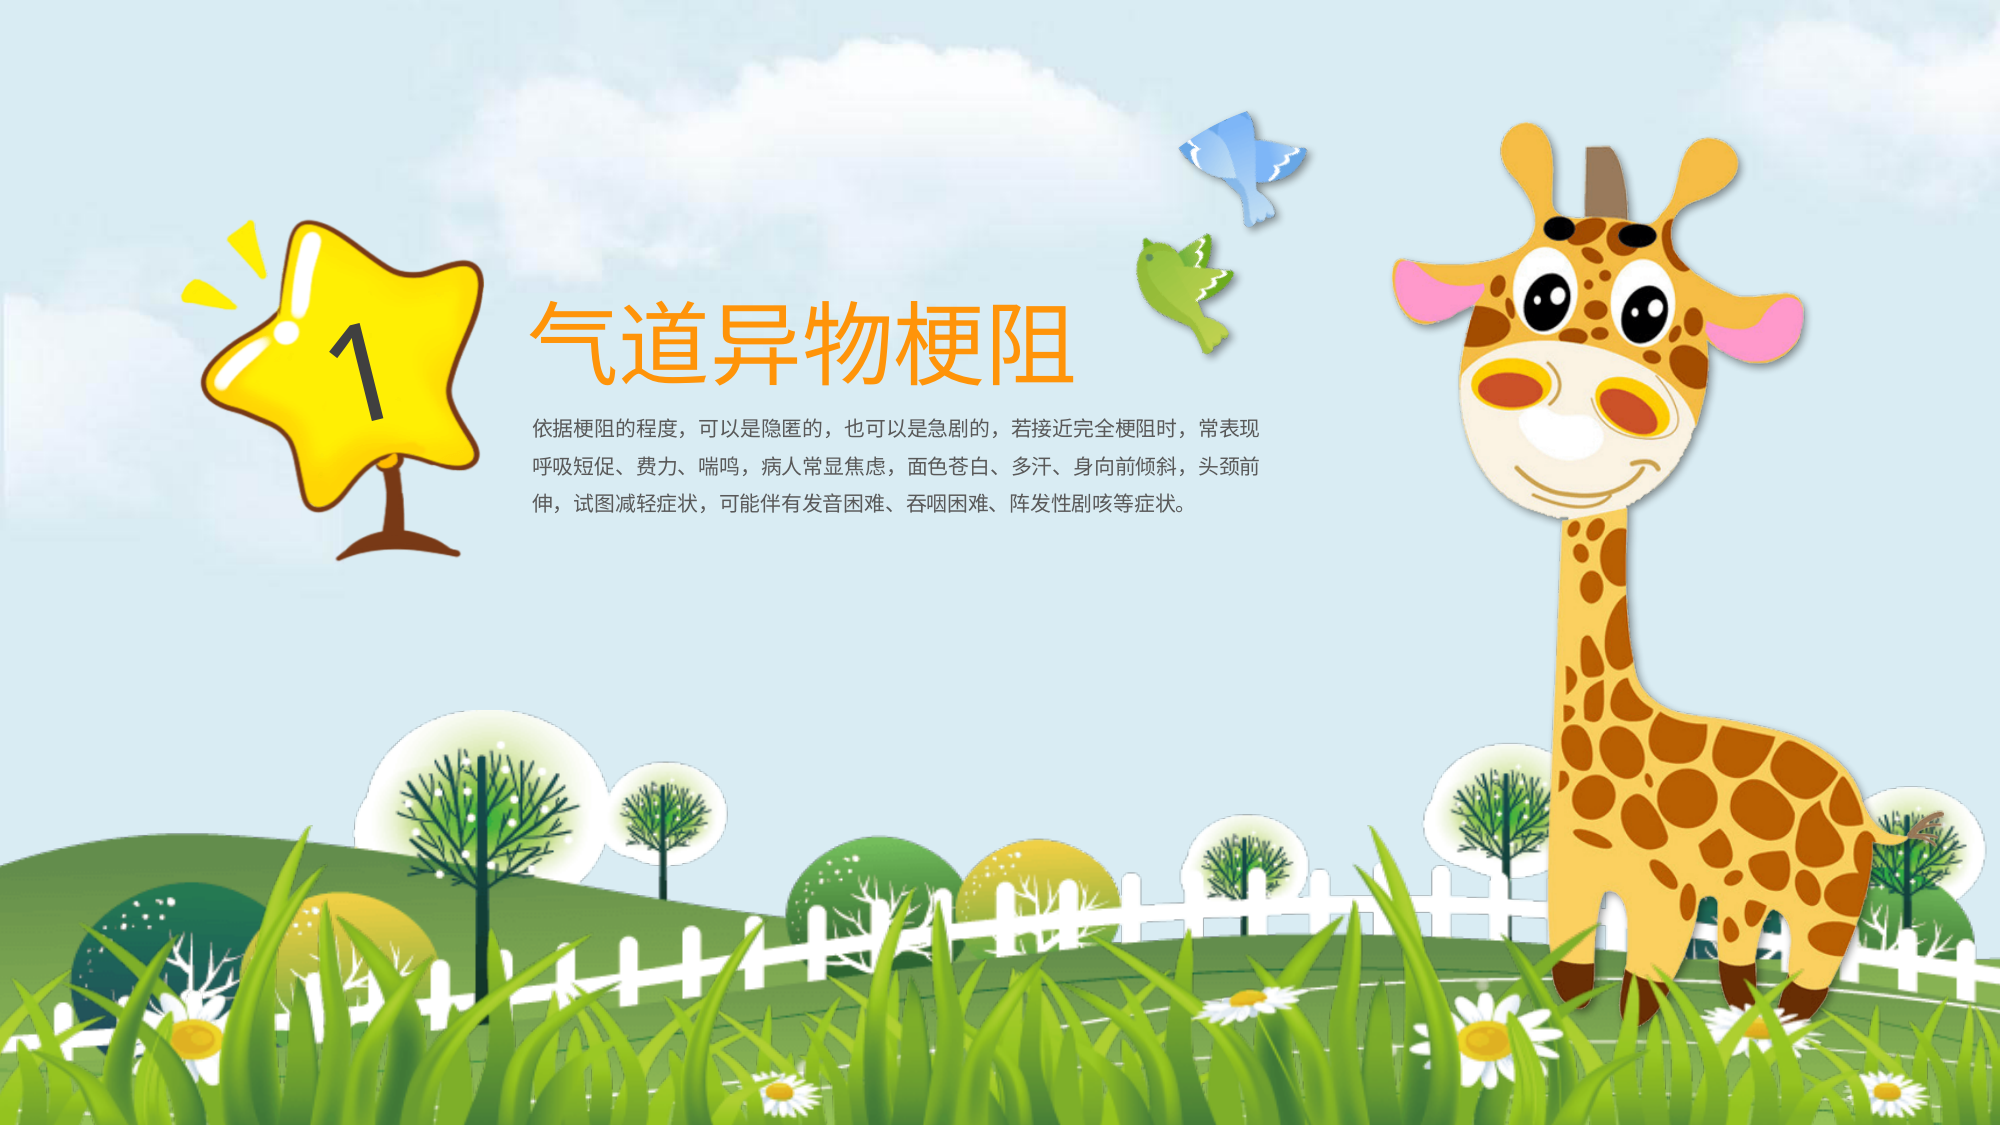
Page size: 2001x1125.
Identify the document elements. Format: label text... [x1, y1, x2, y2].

picture [0, 0, 2000, 1125]
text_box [168, 194, 520, 563]
text_box 气道异物梗阻 [520, 279, 1113, 395]
text_box 依据梗阻的程度，可以是隐匿的，也可以是急剧的，若接近完全梗阻时，常表现呼吸短促、费力、喘鸣，病人常显焦虑，面色苍白、多汗、身向前倾斜，头颈前伸，试图减轻症状，可能伴有发音困难、吞咽困难、阵发性剧咳等症状。 [520, 395, 1275, 523]
